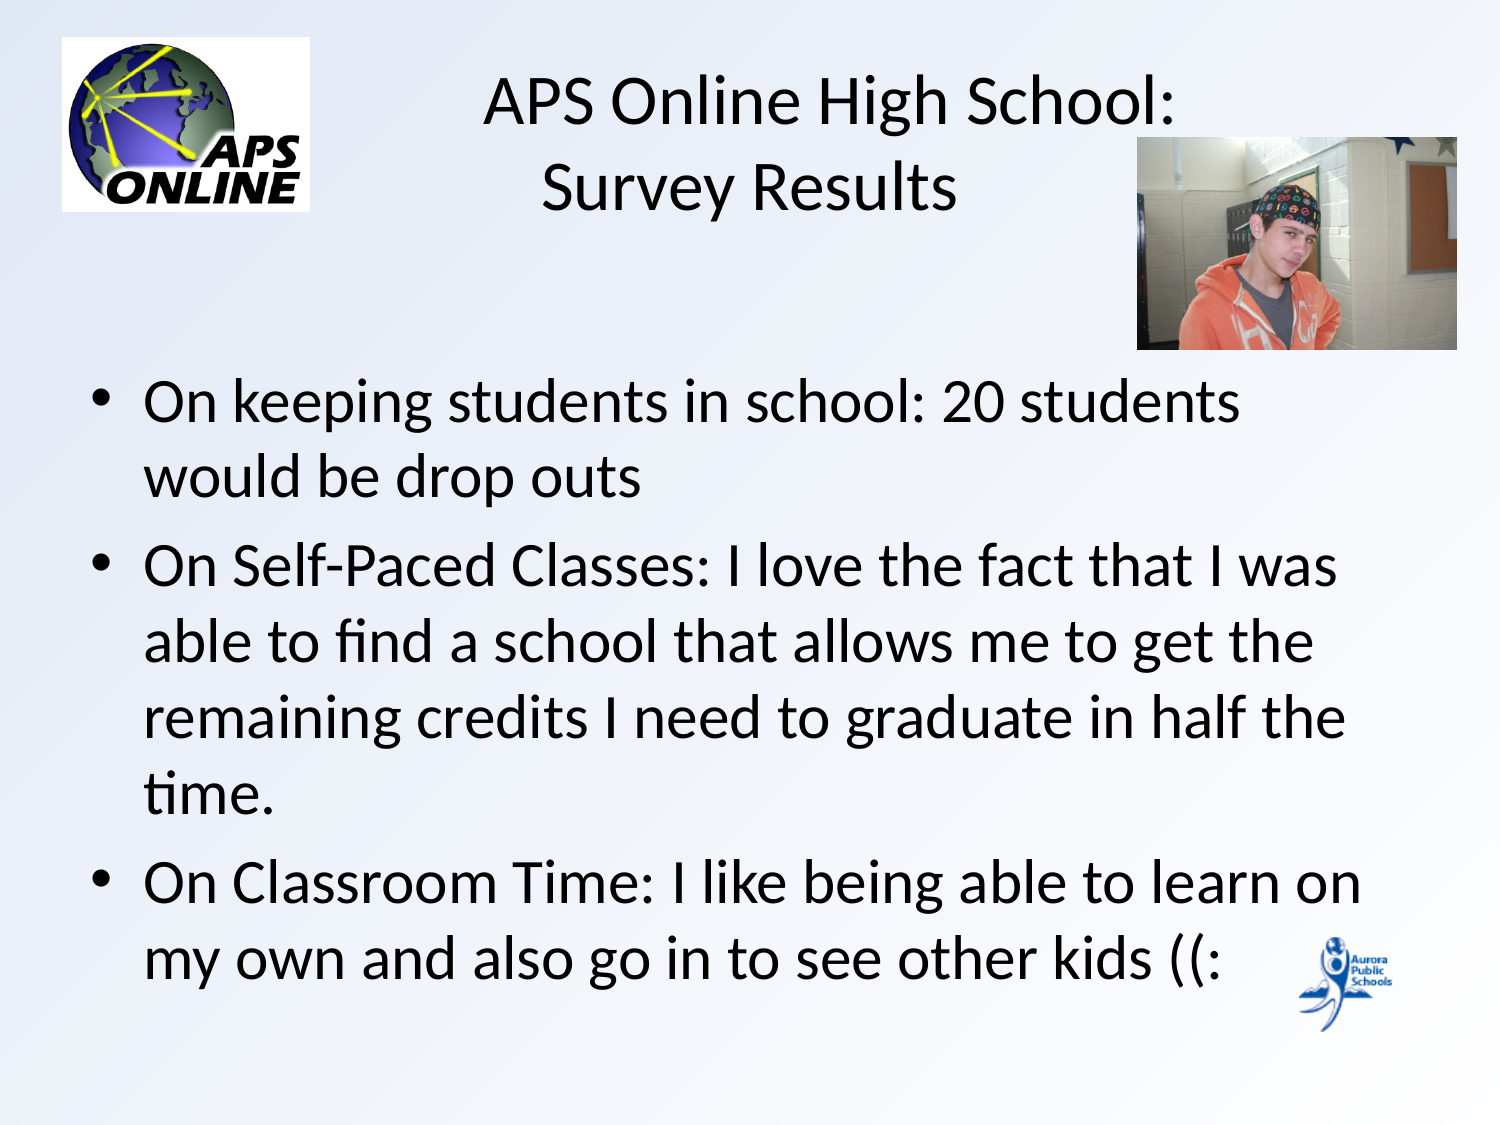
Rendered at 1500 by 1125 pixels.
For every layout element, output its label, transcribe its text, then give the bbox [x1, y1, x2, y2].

title APS Online High School: Survey Results [75, 45, 1425, 233]
list On keeping students in school: 20 students would be drop outs On Self-Paced Classes: I love the fact that I was able to find a school that allows me to get the remaining credits I need to graduate in half the time. On Classroom Time: I like being able to learn on my own and also go in to see other kids ((: [75, 262, 1425, 1005]
picture [1299, 937, 1394, 1032]
picture [62, 37, 310, 212]
picture [1137, 137, 1457, 351]
